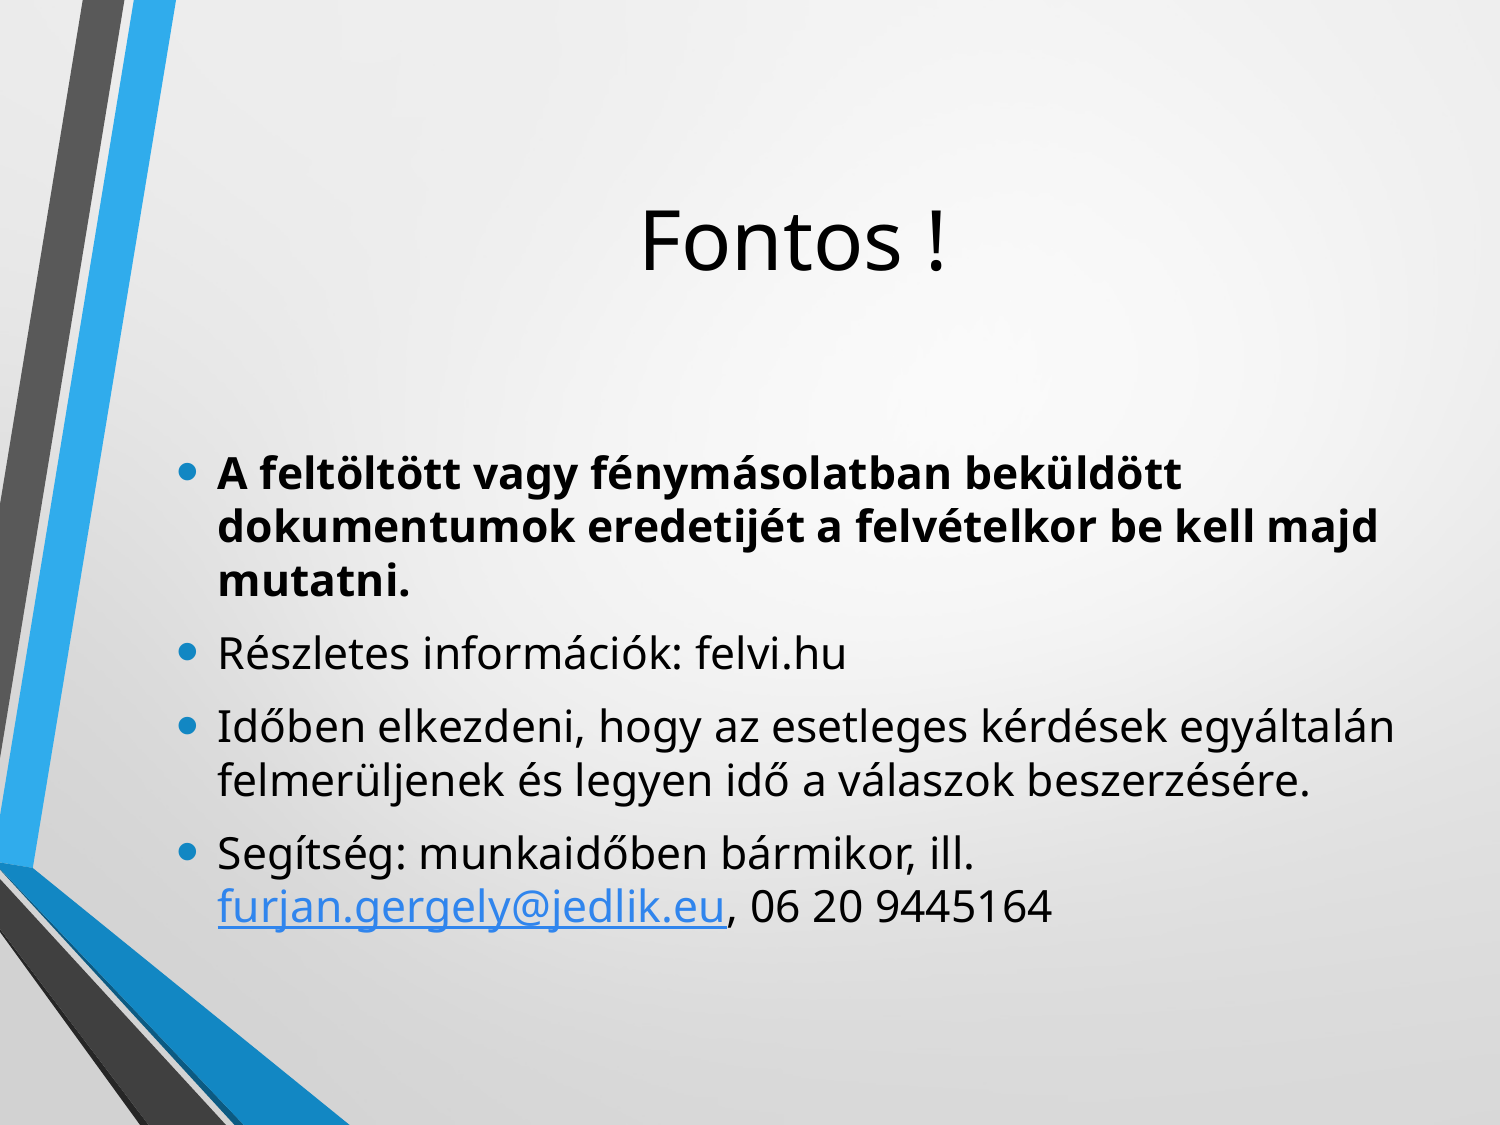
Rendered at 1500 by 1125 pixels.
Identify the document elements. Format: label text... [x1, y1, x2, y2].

list A feltöltött vagy fénymásolatban beküldött dokumentumok eredetijét a felvételkor be kell majd mutatni. Részletes információk: felvi.hu Időben elkezdeni, hogy az esetleges kérdések egyáltalán felmerüljenek és legyen idő a válaszok beszerzésére. Segítség: munkaidőben bármikor, ill. furjan.gergely@jedlik.eu, 06 20 9445164 [161, 437, 1425, 985]
title Fontos ! [161, 75, 1425, 400]
